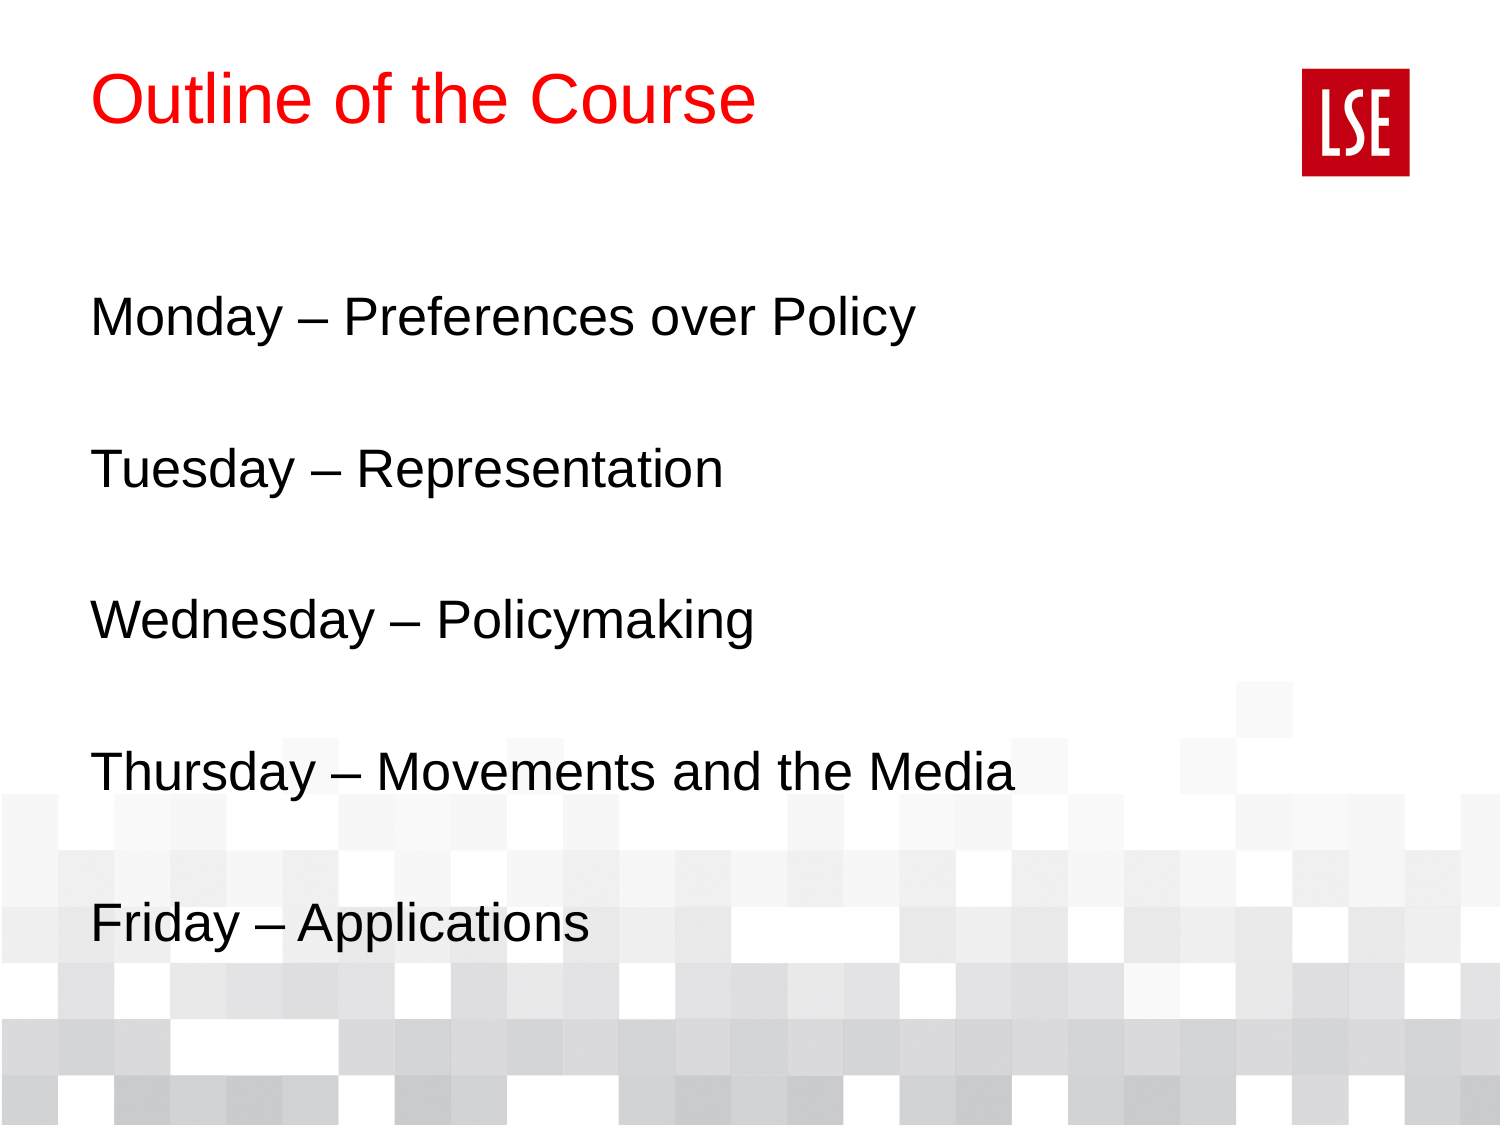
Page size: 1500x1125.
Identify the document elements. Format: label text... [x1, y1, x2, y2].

picture [0, 0, 1500, 1125]
title Outline of the Course [75, 45, 1221, 233]
list Monday – Preferences over Policy Tuesday – Representation Wednesday – Policymaking Thursday – Movements and the Media Friday – Applications [75, 273, 1417, 1014]
